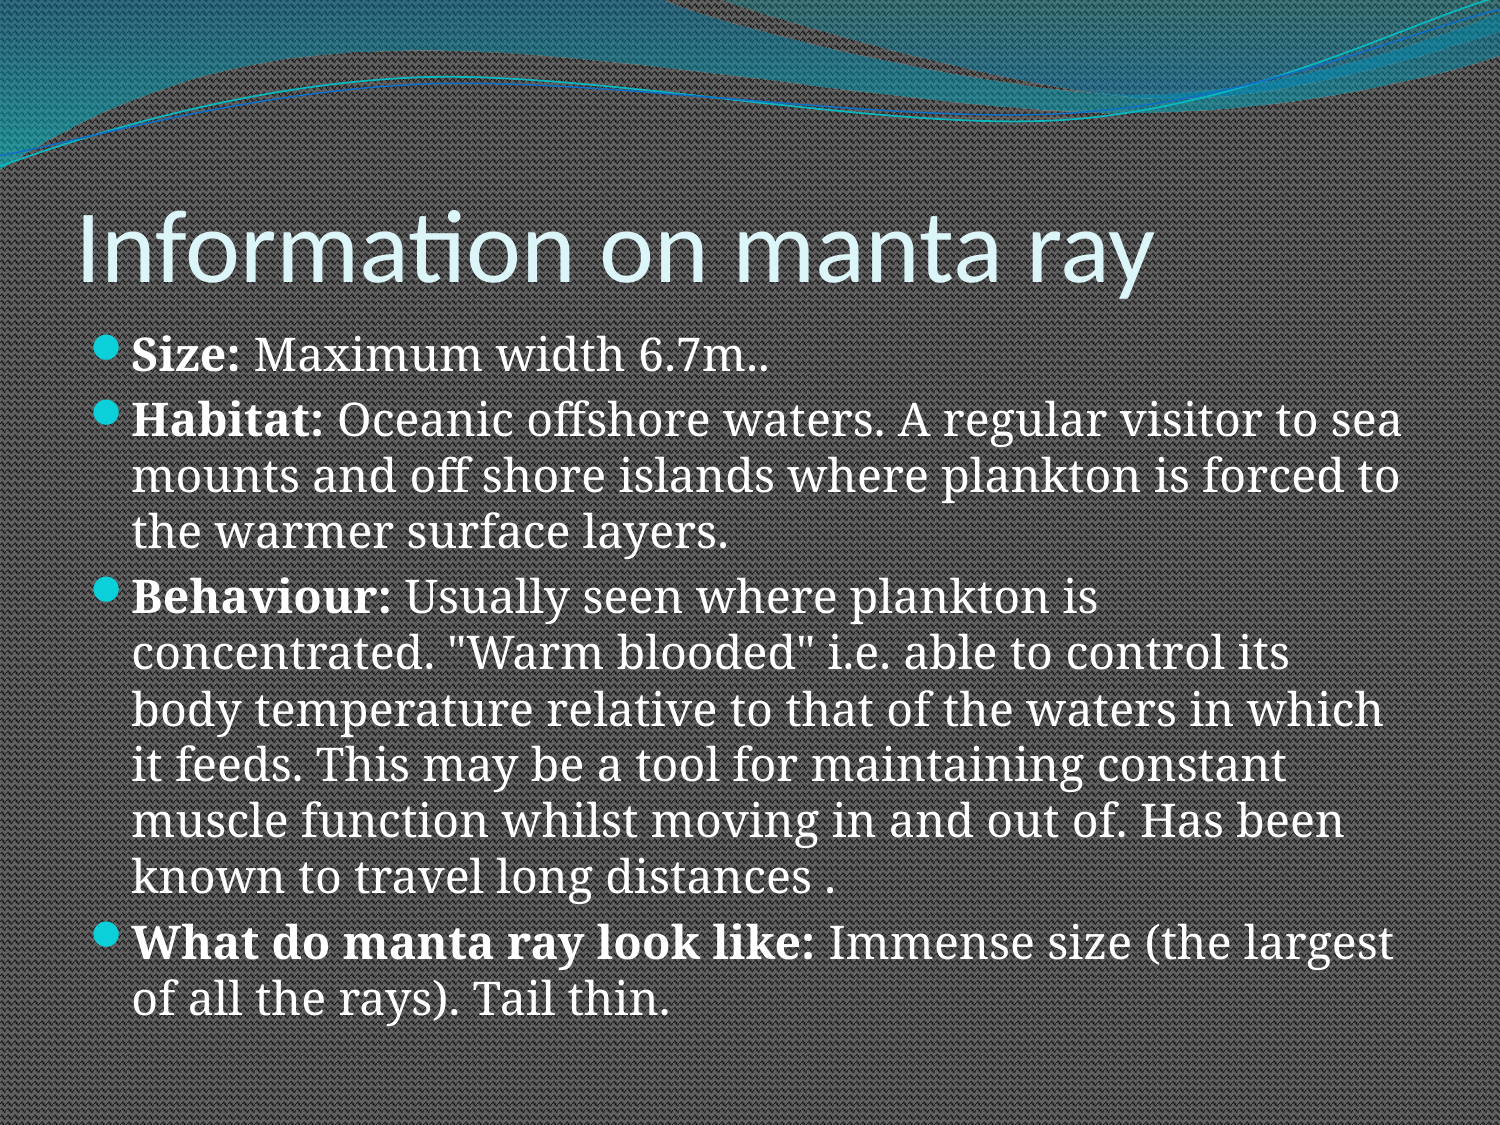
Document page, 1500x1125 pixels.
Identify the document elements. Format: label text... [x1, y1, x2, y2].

title Information on manta ray [75, 115, 1425, 303]
list Size: Maximum width 6.7m.. Habitat: Oceanic offshore waters. A regular visitor to sea mounts and off shore islands where plankton is forced to the warmer surface layers. Behaviour: Usually seen where plankton is concentrated. "Warm blooded" i.e. able to control its body temperature relative to that of the waters in which it feeds. This may be a tool for maintaining constant muscle function whilst moving in and out of. Has been known to travel long distances . What do manta ray look like: Immense size (the largest of all the rays). Tail thin. [75, 317, 1425, 1038]
